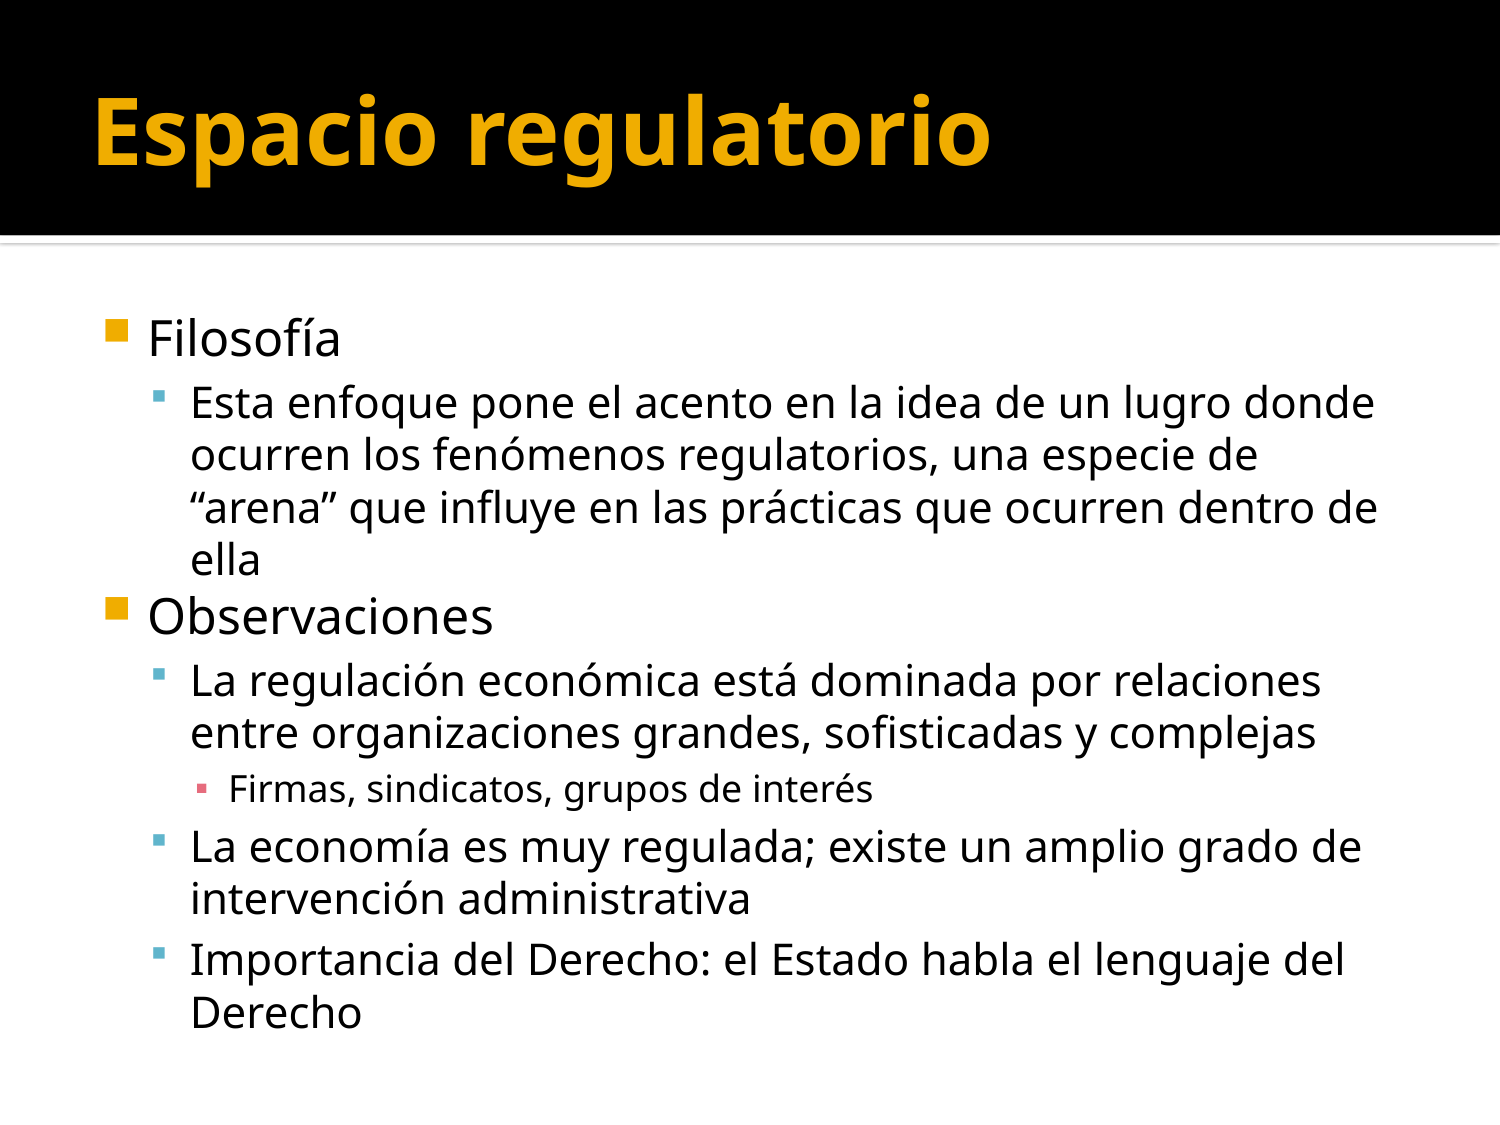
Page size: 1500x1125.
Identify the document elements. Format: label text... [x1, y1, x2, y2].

list Filosofía Esta enfoque pone el acento en la idea de un lugro donde ocurren los fenómenos regulatorios, una especie de “arena” que influye en las prácticas que ocurren dentro de ella Observaciones La regulación económica está dominada por relaciones entre organizaciones grandes, sofisticadas y complejas Firmas, sindicatos, grupos de interés La economía es muy regulada; existe un amplio grado de intervención administrativa Importancia del Derecho: el Estado habla el lenguaje del Derecho [75, 291, 1425, 1050]
title Espacio regulatorio [75, 25, 1425, 231]
